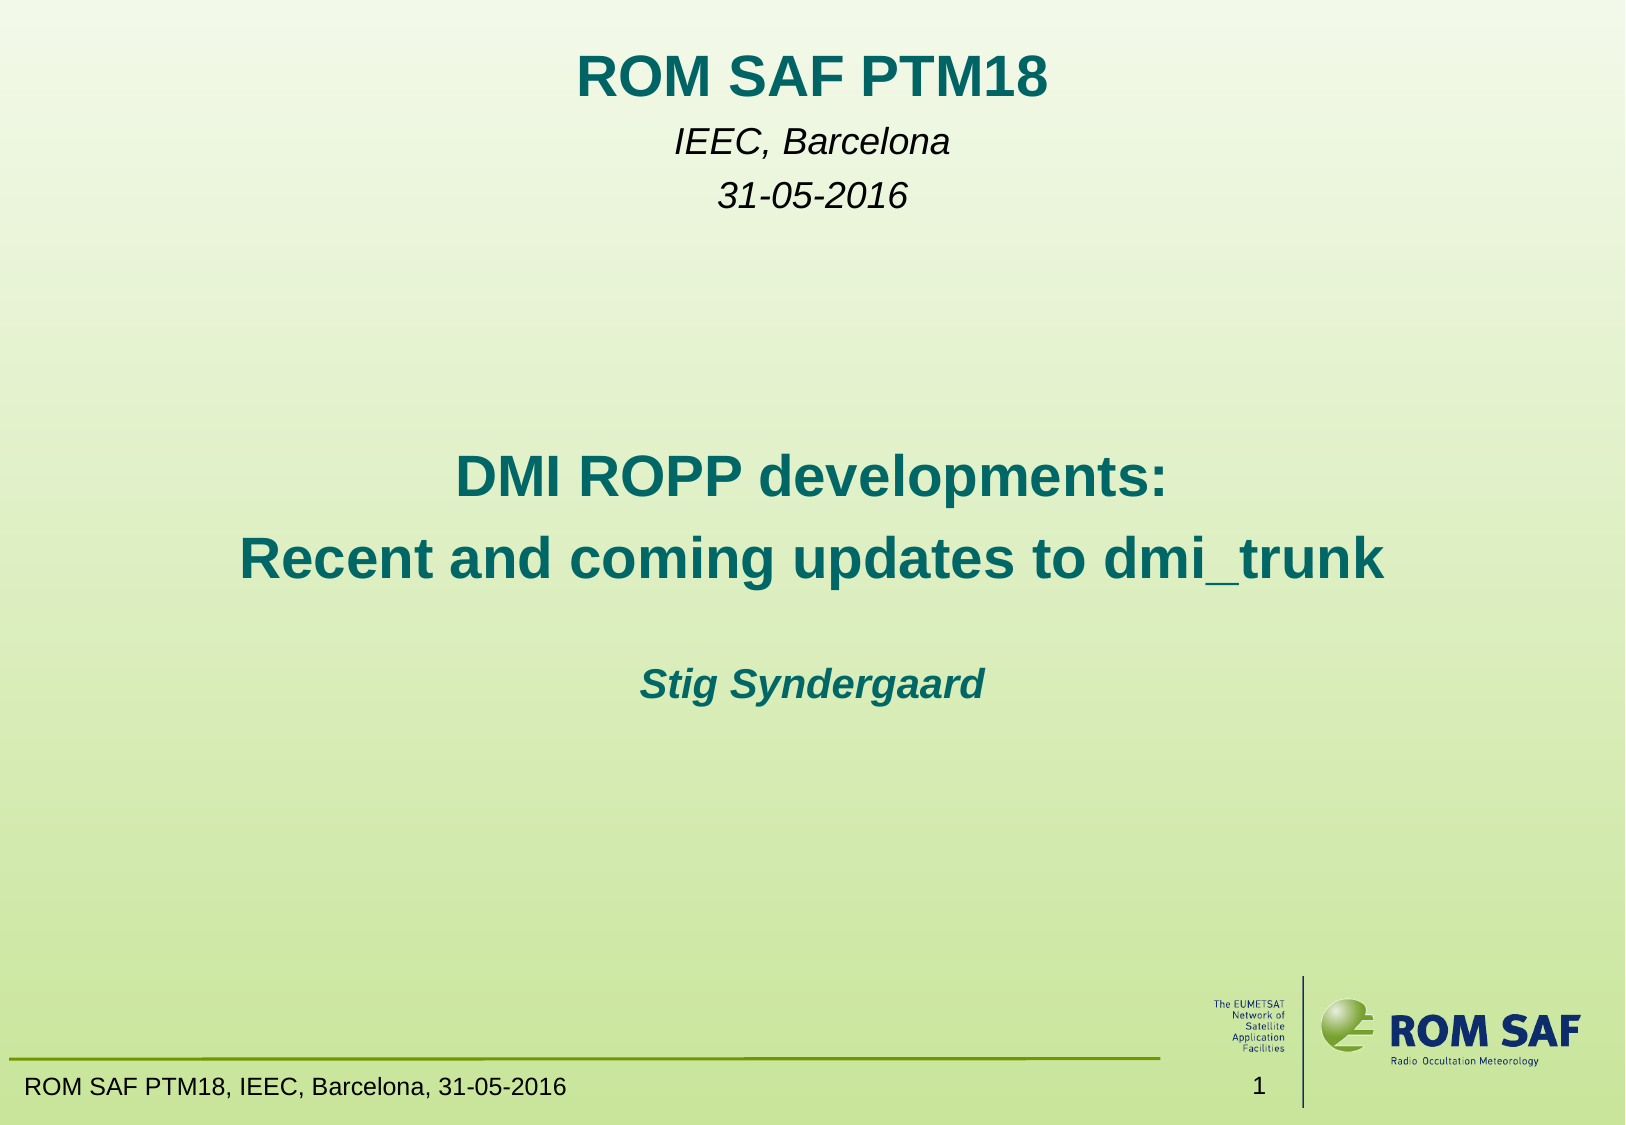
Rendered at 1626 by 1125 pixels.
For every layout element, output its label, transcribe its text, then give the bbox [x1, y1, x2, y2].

text_box DMI ROPP developments: Recent and coming updates to dmi_trunk Stig Syndergaard [85, 430, 1539, 714]
title ROM SAF PTM18 IEEC, Barcelona 31-05-2016 [298, 6, 1327, 233]
picture [1214, 976, 1581, 1108]
